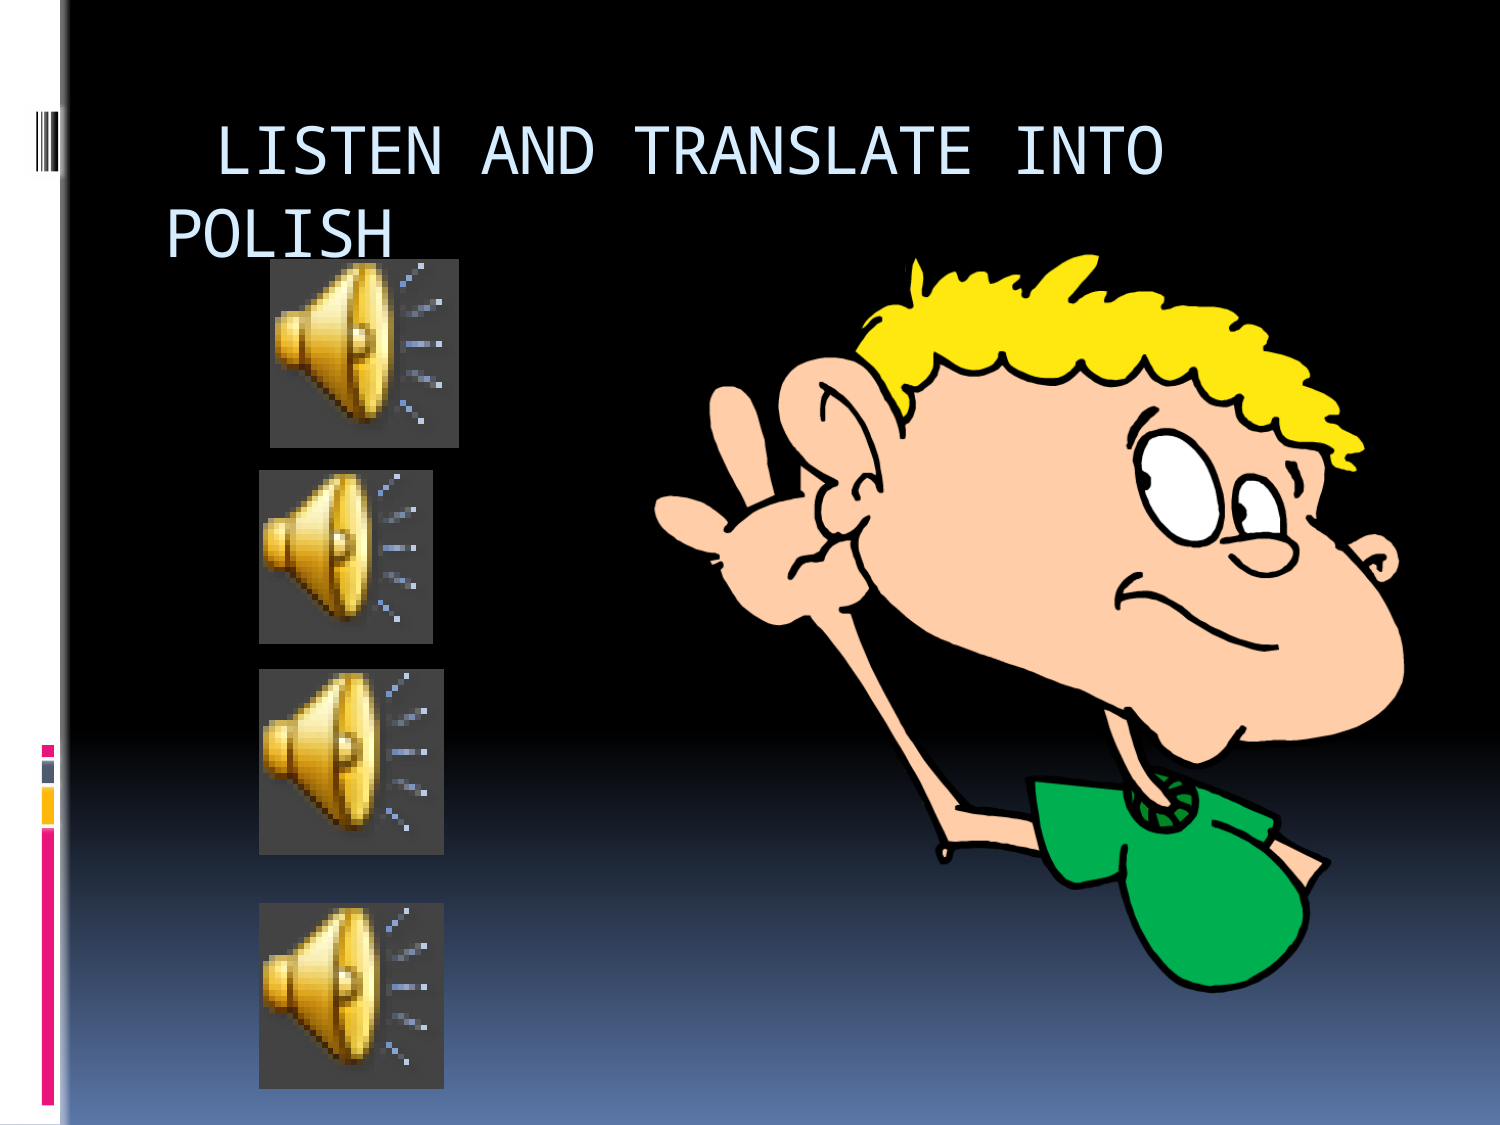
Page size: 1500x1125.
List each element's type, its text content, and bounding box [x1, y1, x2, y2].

title LISTEN AND TRANSLATE INTO POLISH [150, 83, 1425, 234]
picture [257, 468, 435, 645]
picture [257, 667, 446, 856]
picture [268, 257, 461, 449]
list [644, 245, 1412, 997]
picture [257, 901, 446, 1091]
